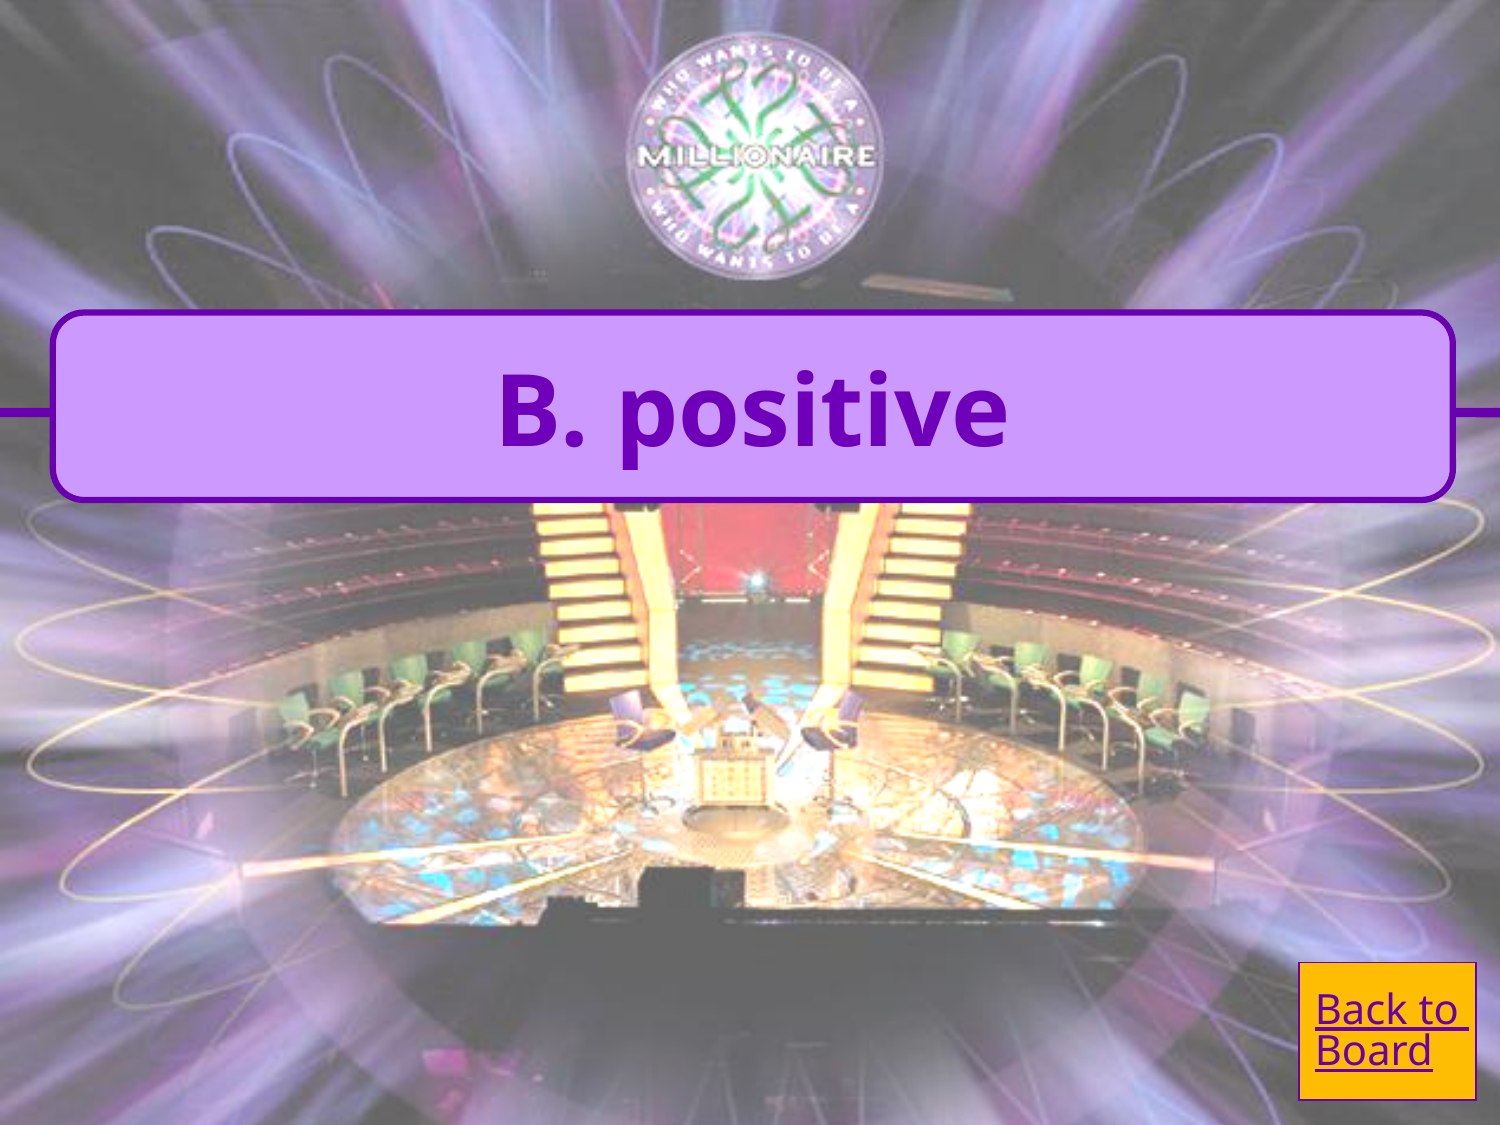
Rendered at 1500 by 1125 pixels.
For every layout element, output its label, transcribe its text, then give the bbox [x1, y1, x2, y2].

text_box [0, 312, 1500, 501]
text_box Back to Board [1299, 975, 1488, 1047]
text_box [1298, 962, 1477, 1100]
